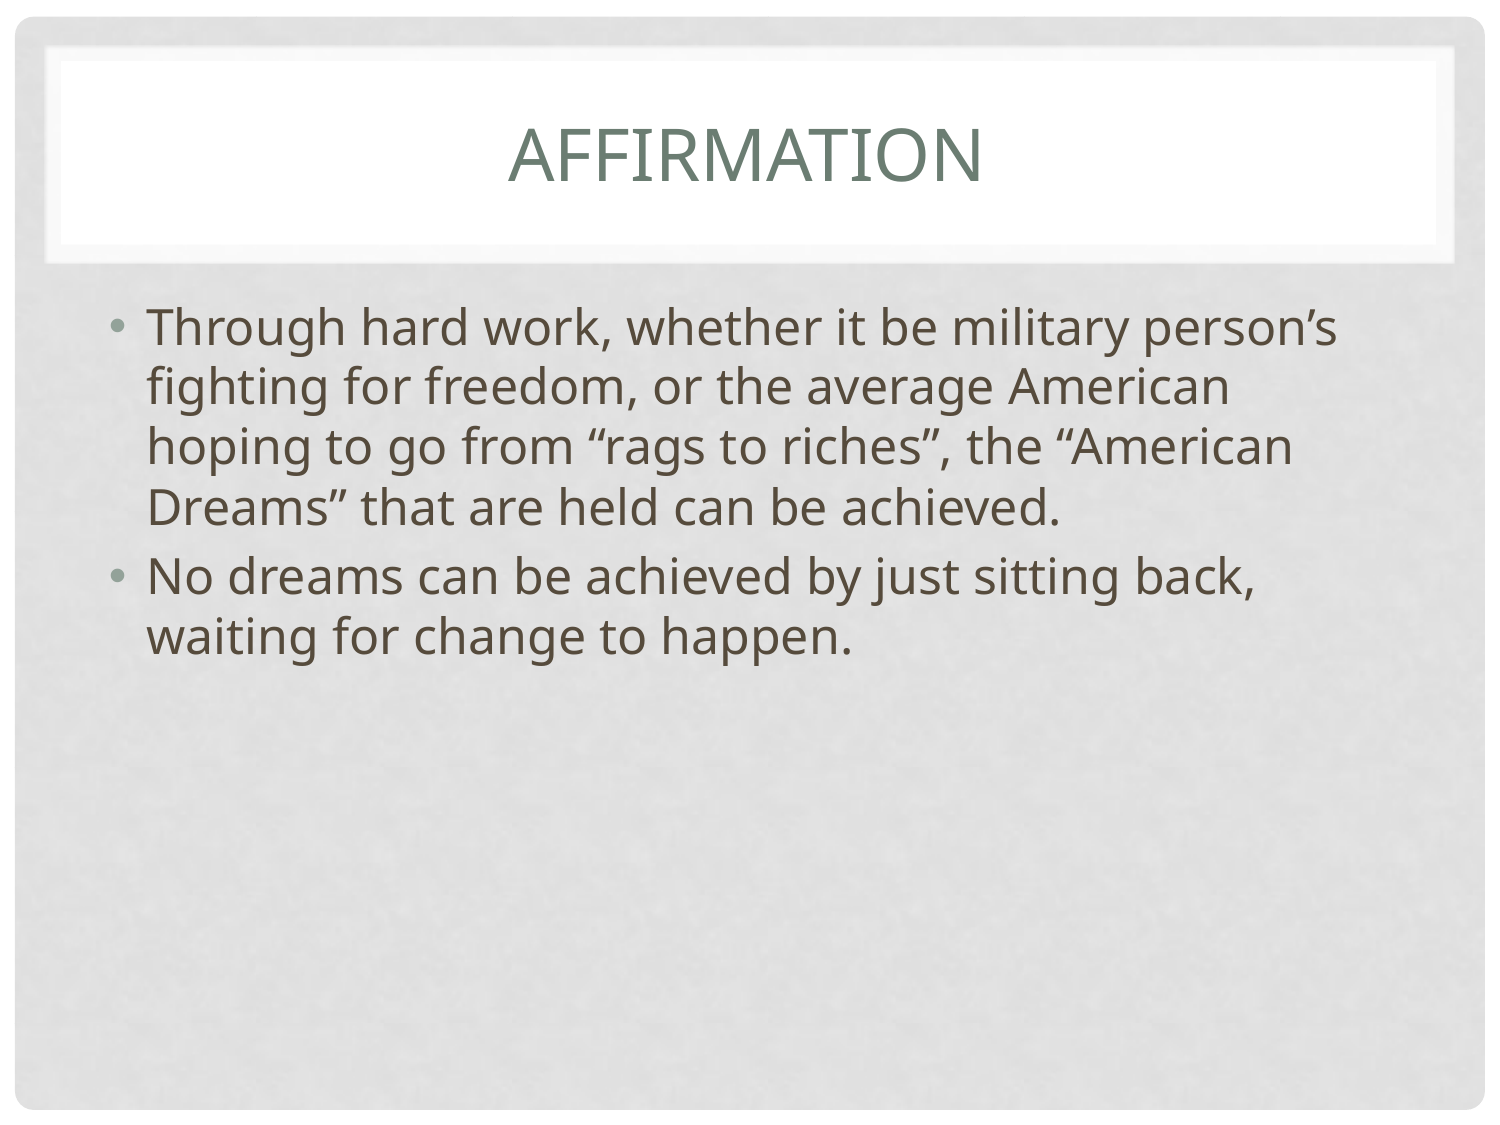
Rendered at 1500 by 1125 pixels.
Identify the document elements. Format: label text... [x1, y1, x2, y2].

title Affirmation [69, 66, 1425, 238]
list Through hard work, whether it be military person’s fighting for freedom, or the average American hoping to go from “rags to riches”, the “American Dreams” that are held can be achieved. No dreams can be achieved by just sitting back, waiting for change to happen. [75, 287, 1425, 1005]
